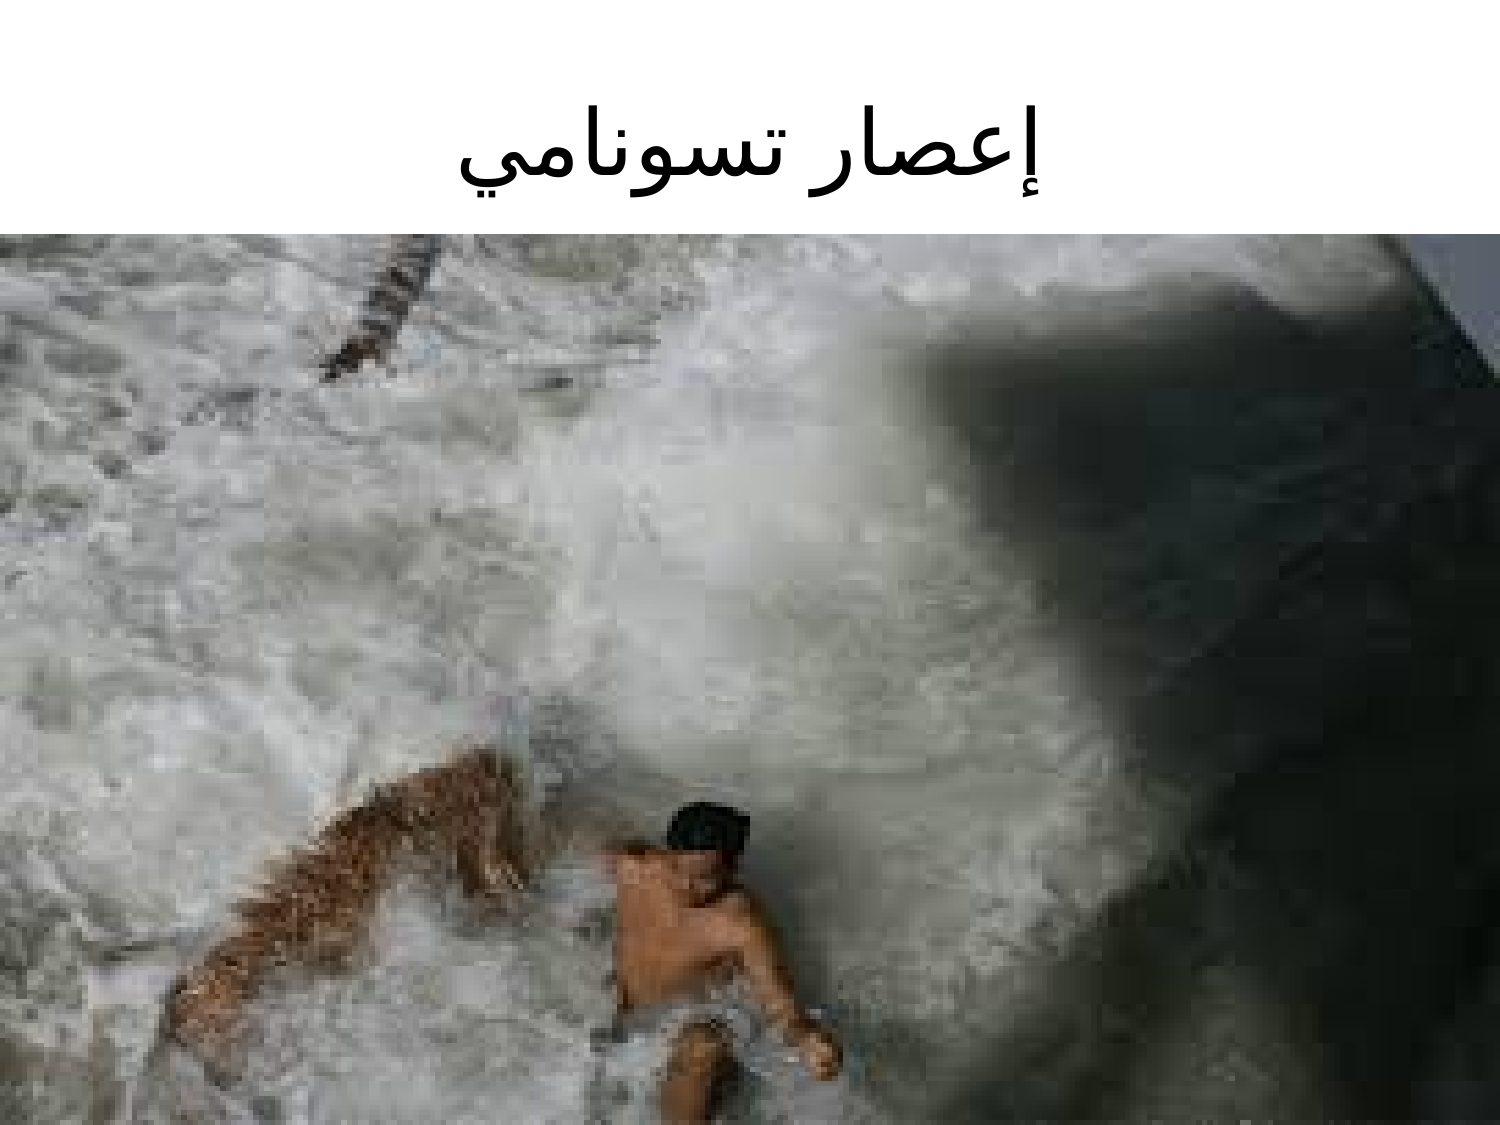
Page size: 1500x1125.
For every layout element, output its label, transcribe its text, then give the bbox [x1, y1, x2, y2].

title إعصار تسونامي [75, 45, 1425, 233]
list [0, 234, 1500, 1125]
